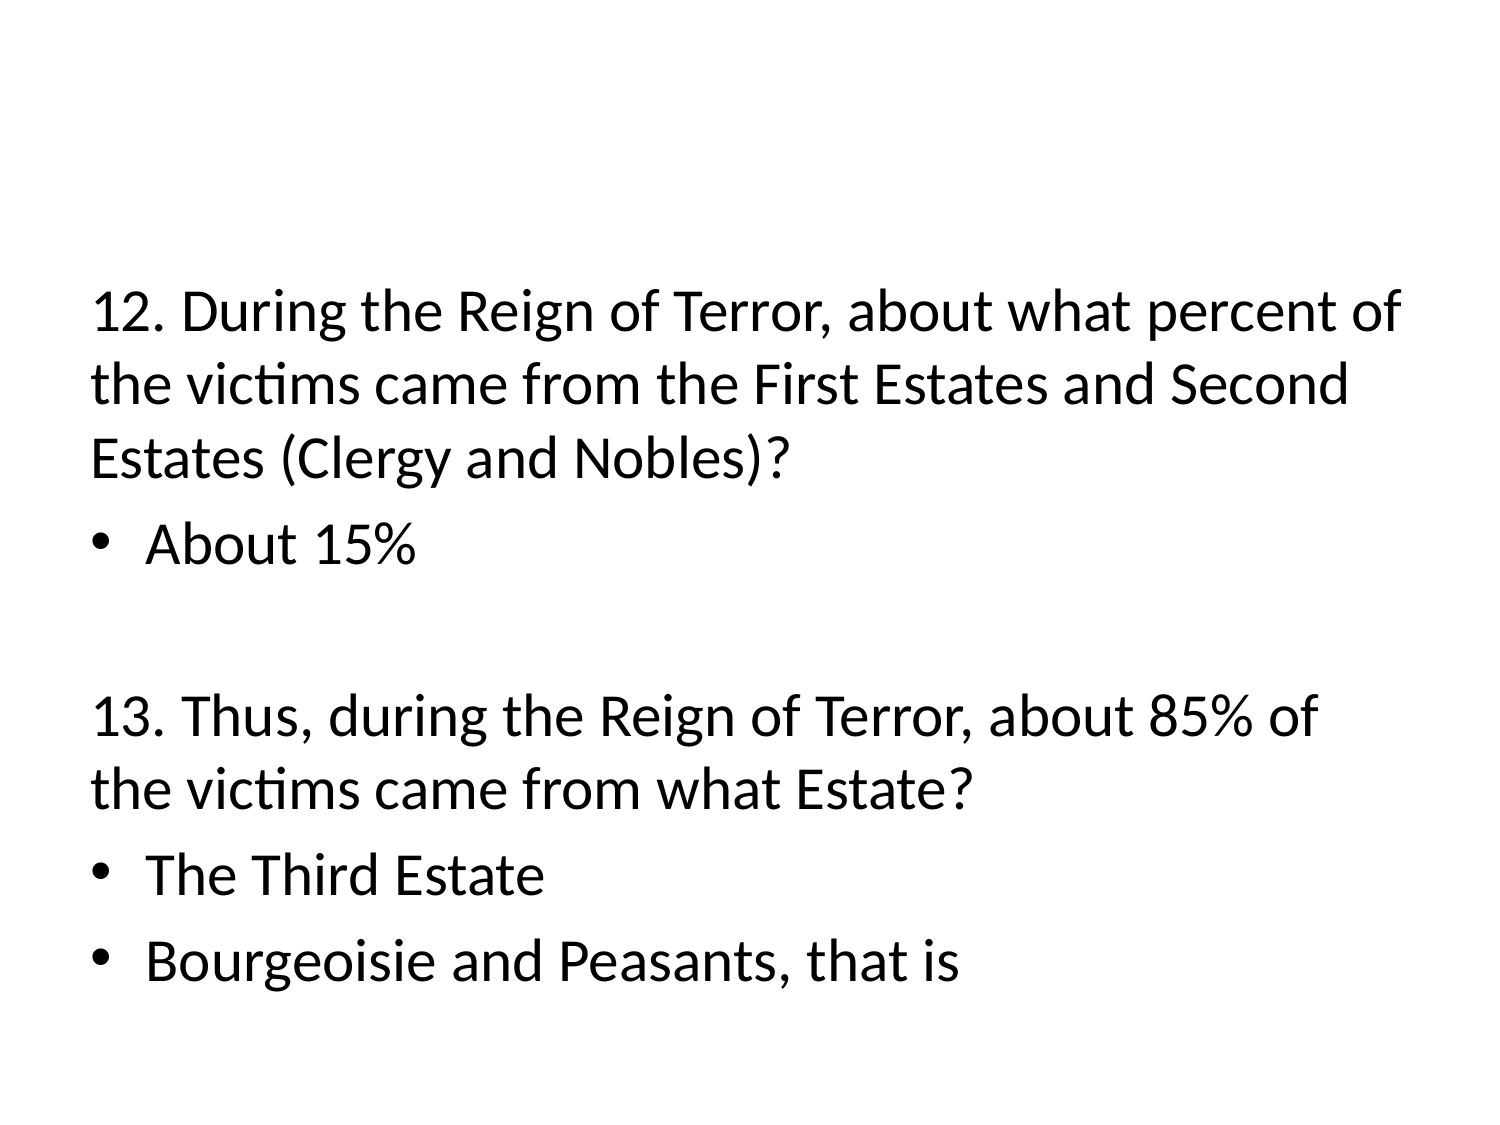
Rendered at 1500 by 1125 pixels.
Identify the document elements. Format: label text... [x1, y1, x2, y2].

list 12. During the Reign of Terror, about what percent of the victims came from the First Estates and Second Estates (Clergy and Nobles)? About 15% 13. Thus, during the Reign of Terror, about 85% of the victims came from what Estate? The Third Estate Bourgeoisie and Peasants, that is [75, 262, 1425, 1005]
